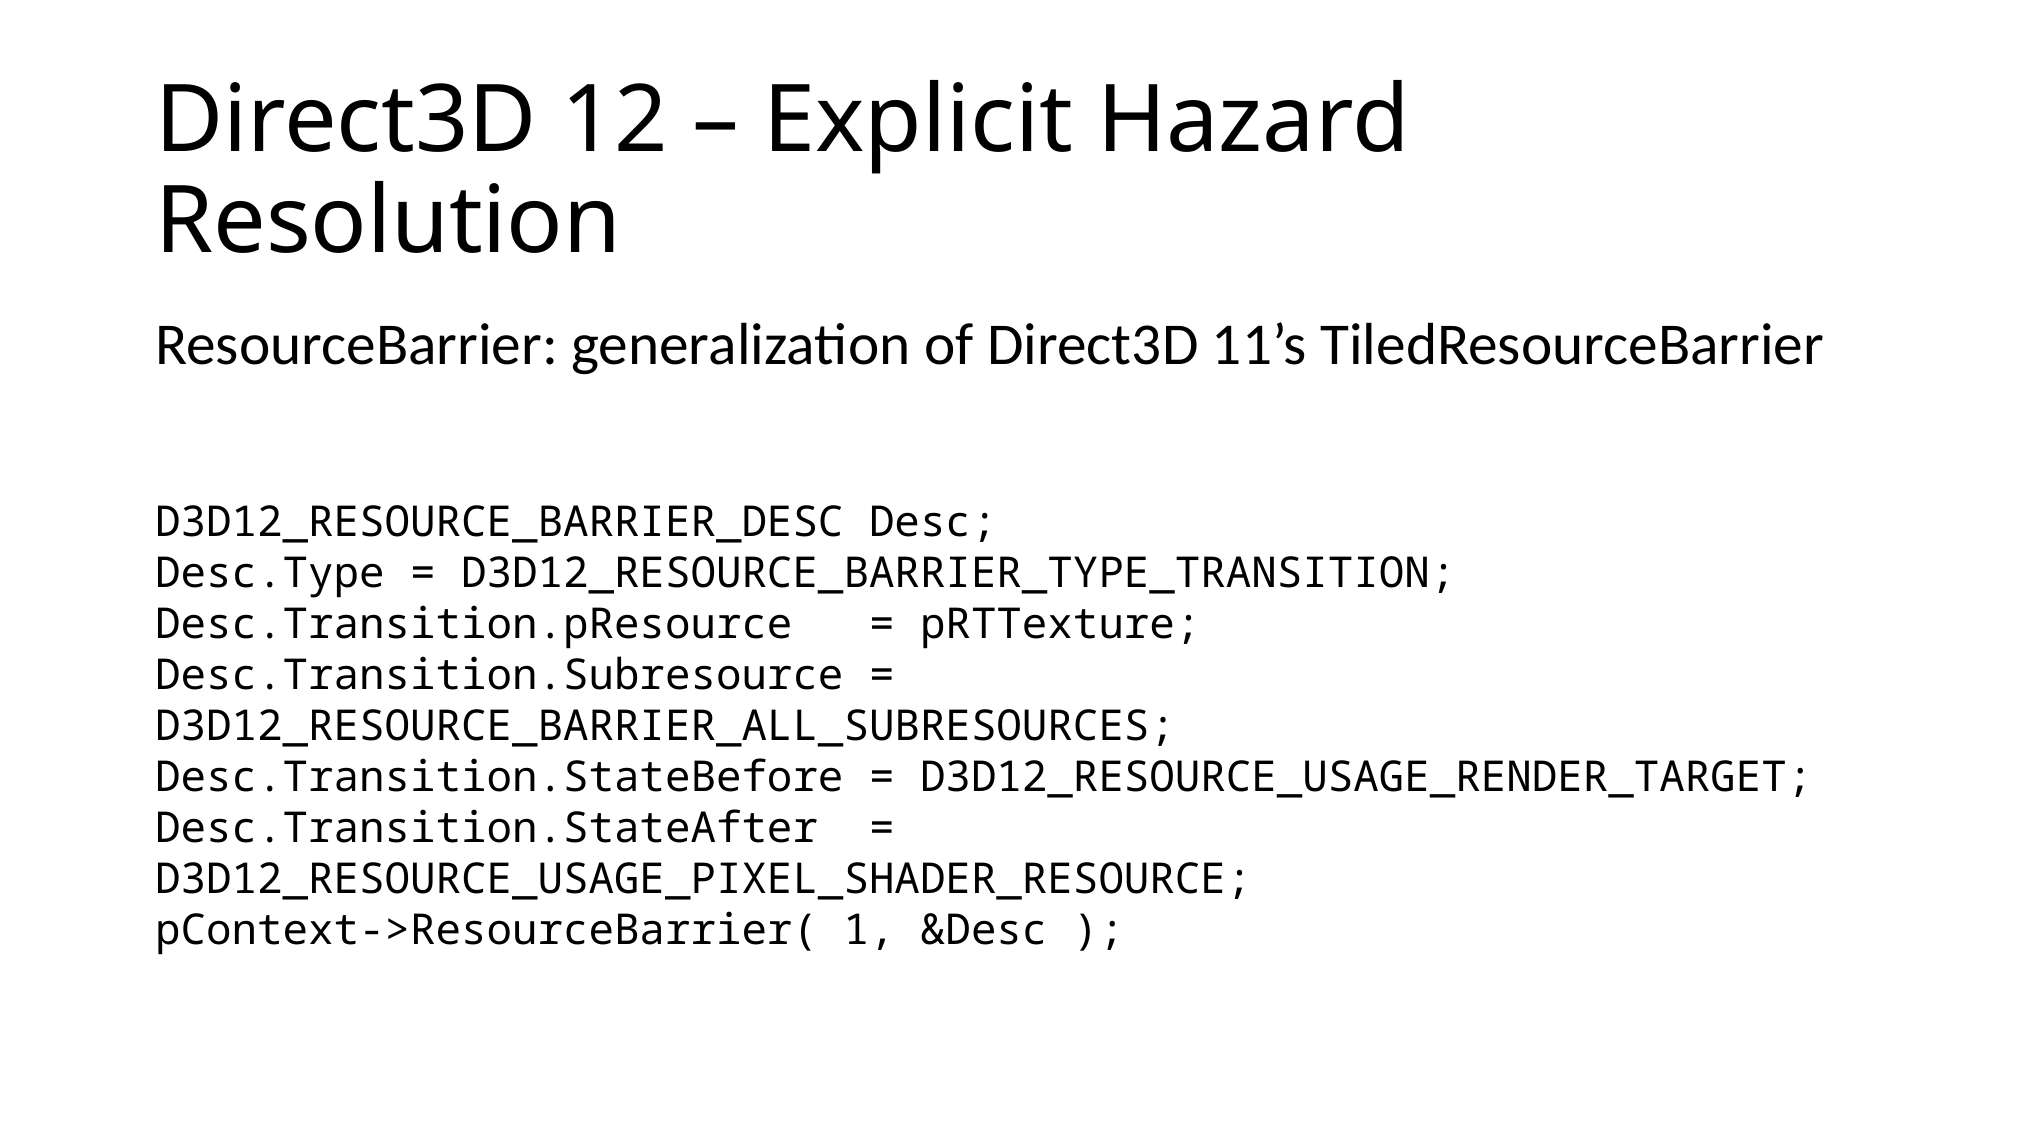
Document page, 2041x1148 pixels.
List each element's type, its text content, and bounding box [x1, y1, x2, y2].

text_box [140, 861, 1900, 1008]
text_box D3D12_RESOURCE_BARRIER_DESC Desc; Desc.Type = D3D12_RESOURCE_BARRIER_TYPE_TRANSITION; Desc.Transition.pResource = pRTTexture; Desc.Transition.Subresource = D3D12_RESOURCE_BARRIER_ALL_SUBRESOURCES; Desc.Transition.StateBefore = D3D12_RESOURCE_USAGE_RENDER_TARGET; Desc.Transition.StateAfter = D3D12_RESOURCE_USAGE_PIXEL_SHADER_RESOURCE; pContext->ResourceBarrier( 1, &Desc ); [140, 486, 1900, 861]
list ResourceBarrier: generalization of Direct3D 11’s TiledResourceBarrier [140, 305, 1900, 415]
title Direct3D 12 – Explicit Hazard Resolution [140, 61, 1900, 283]
